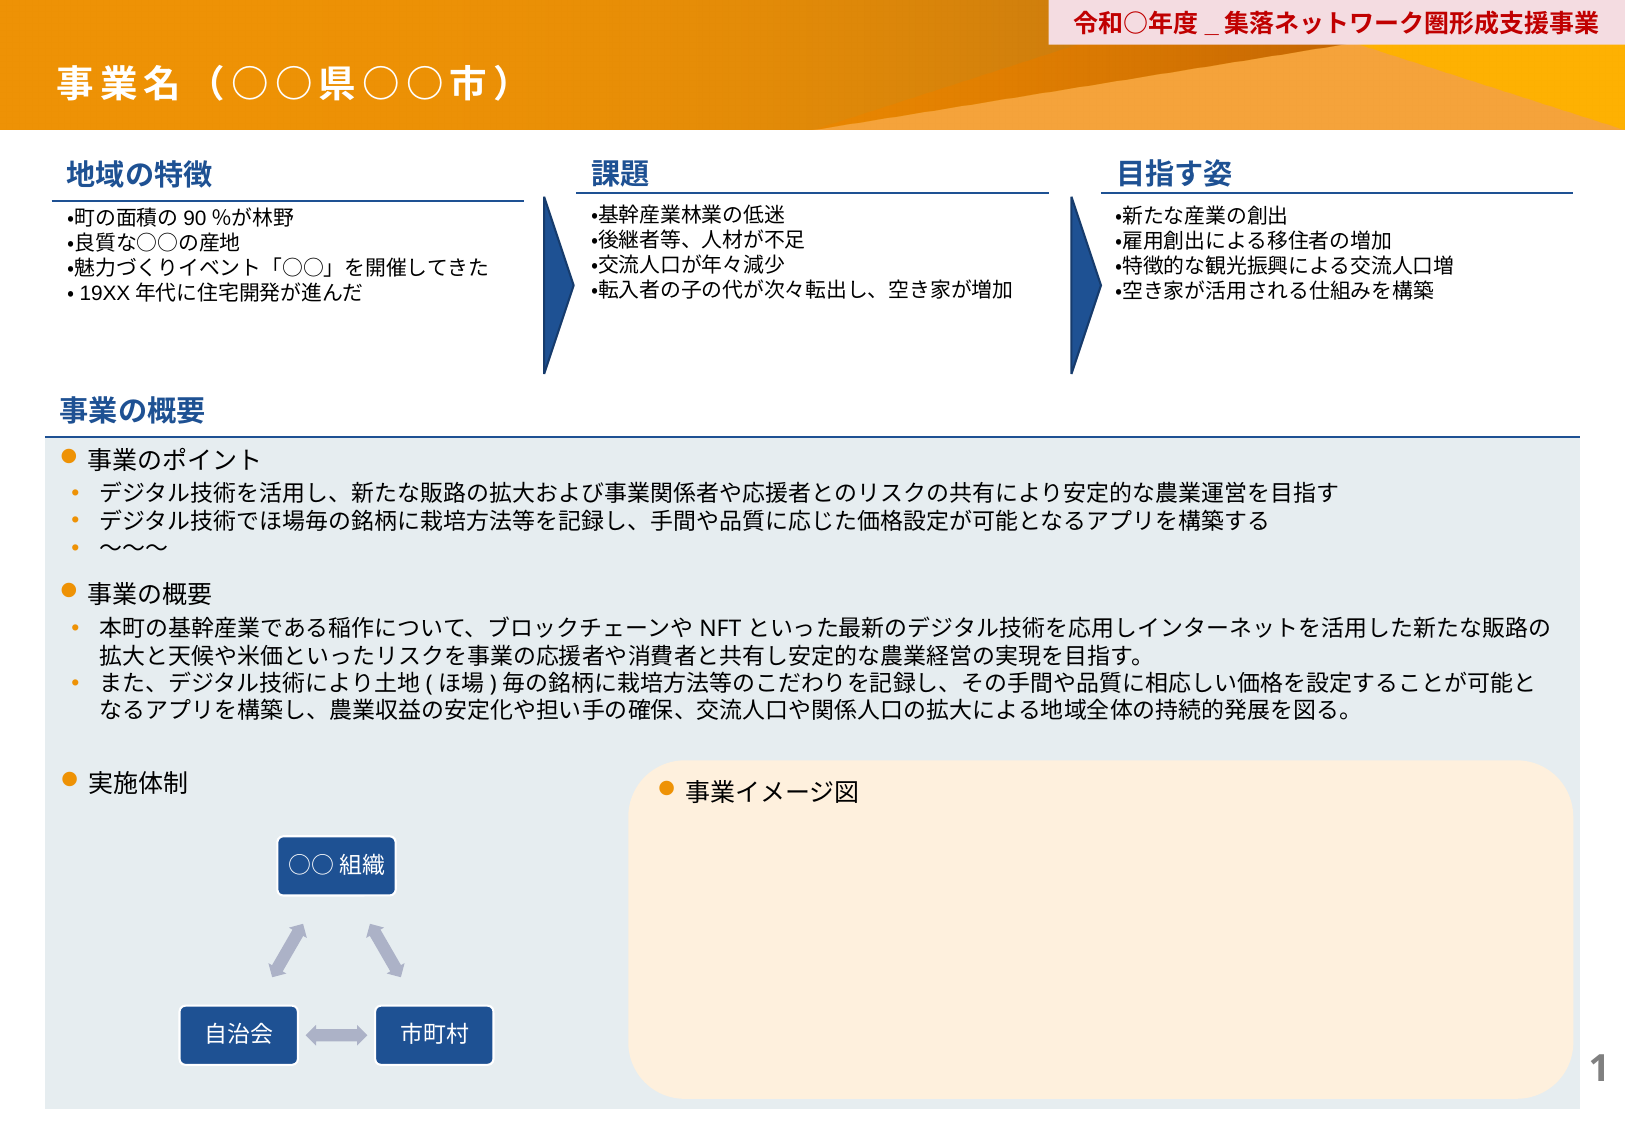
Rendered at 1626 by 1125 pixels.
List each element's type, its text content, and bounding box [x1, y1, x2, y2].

text_box 事業名（○○県○○市） [56, 60, 1592, 106]
table_header 地域の特徴 [52, 143, 524, 200]
text_box ・基幹産業林業の低迷 ・後継者等、人材が不足 ・交流人口が年々減少 ・転入者の子の代が次々転出し、空き家が増加 [576, 194, 1049, 310]
table_cell [45, 438, 1580, 1109]
text_box 令和○年度_集落ネットワーク圏形成支援事業 [1048, 0, 1625, 46]
text_box [543, 196, 575, 375]
picture [0, 0, 1625, 130]
table_header 事業の概要 [45, 374, 1580, 436]
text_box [628, 760, 1574, 1099]
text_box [99, 836, 574, 1065]
table_header 課題 [576, 143, 1049, 192]
text_box 実施体制 [45, 760, 204, 806]
table_cell [1101, 194, 1573, 233]
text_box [44, 571, 1570, 733]
slide_number 0 [1574, 1039, 1625, 1099]
text_box ・新たな産業の創出 ・雇用創出による移住者の増加 ・特徴的な観光振興による交流人口増 ・空き家が活用される仕組みを構築 [1100, 195, 1569, 311]
text_box [1070, 196, 1100, 375]
text_box ・町の面積の90％が林野 ・良質な○○の産地 ・魅力づくりイベント「○○」を開催してきた ・19XX年代に住宅開発が進んだ [52, 197, 523, 312]
table_header 目指す姿 [1101, 143, 1573, 192]
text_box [44, 437, 1574, 570]
